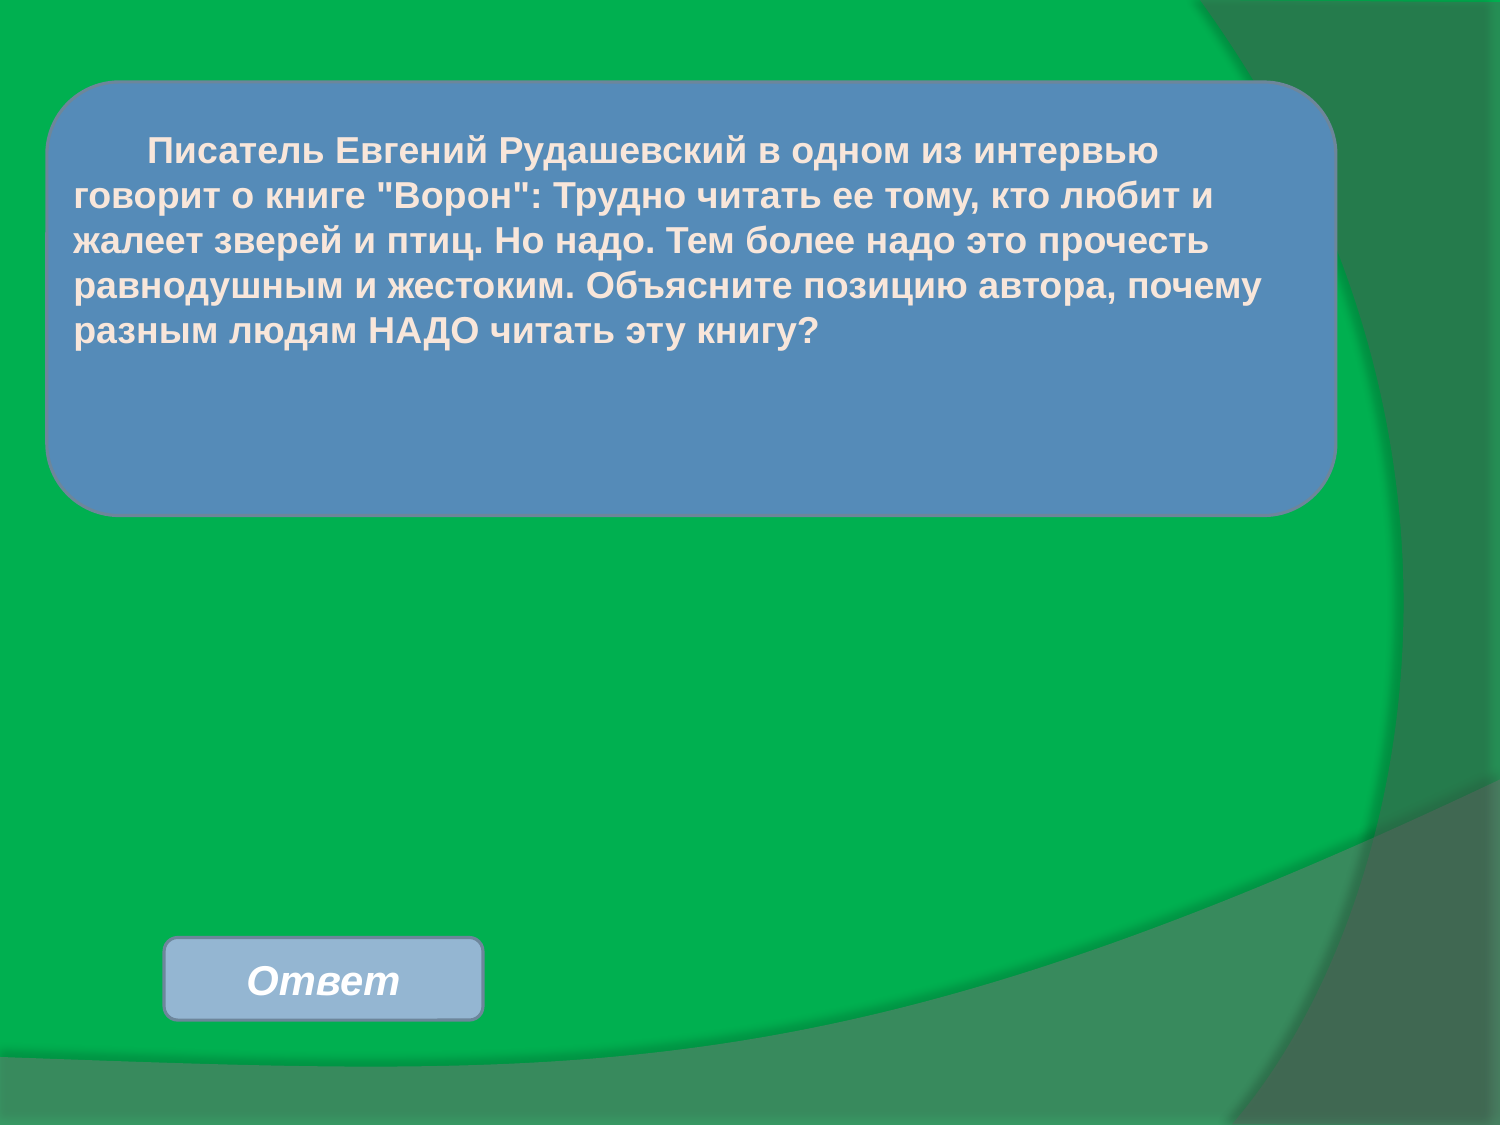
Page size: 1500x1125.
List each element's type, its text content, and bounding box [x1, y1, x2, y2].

text_box Ответ [162, 935, 485, 1022]
text_box Писатель Евгений Рудашевский в одном из интервью говорит о книге "Ворон": Трудно читать ее тому, кто любит и жалеет зверей и птиц. Но надо. Тем более надо это прочесть равнодушным и жестоким. Объясните позицию автора, почему разным людям НАДО читать эту книгу? [58, 118, 1325, 359]
text_box [45, 80, 1338, 518]
